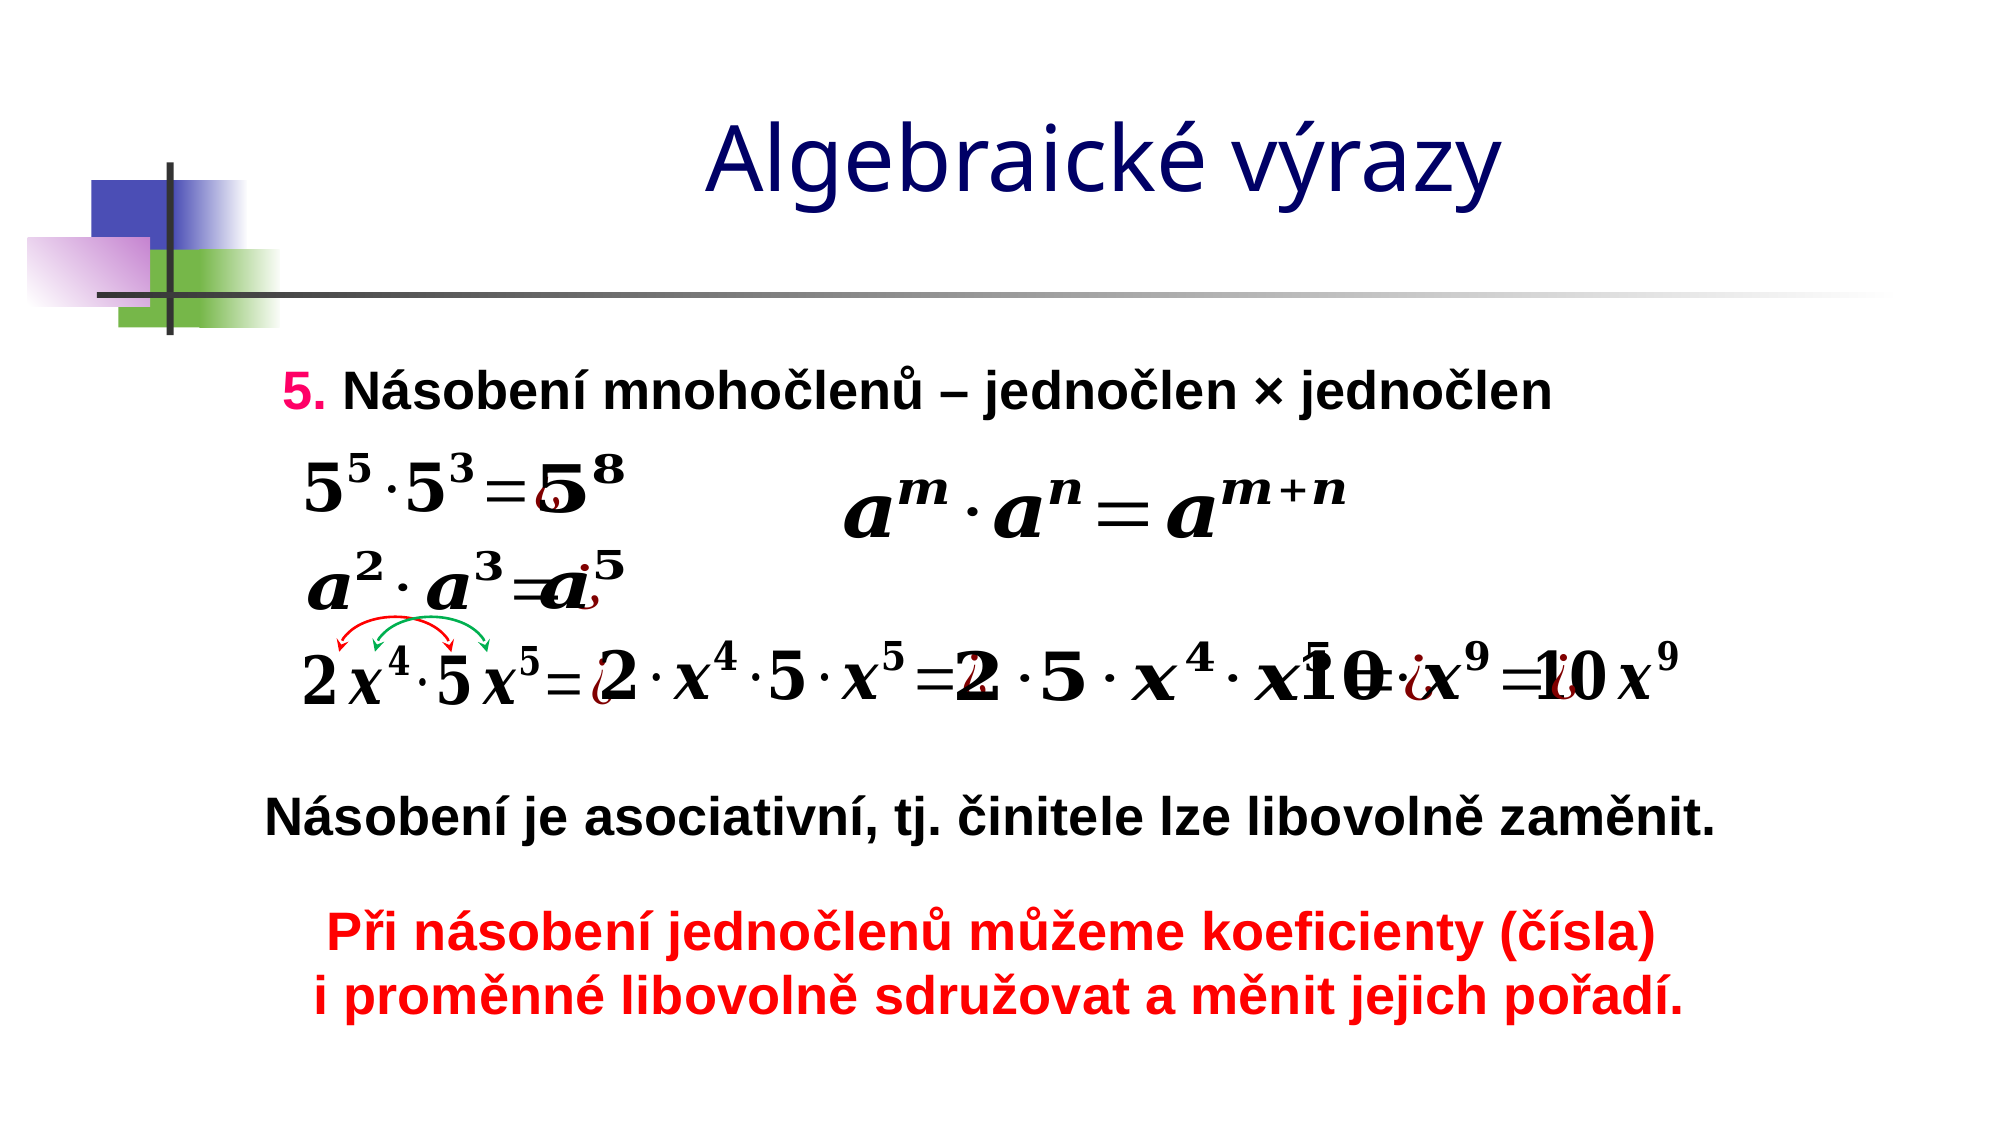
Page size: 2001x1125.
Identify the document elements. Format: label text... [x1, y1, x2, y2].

text_box Při násobení jednočlenů můžeme koeficienty (čísla) i proměnné libovolně sdružovat a měnit jejich pořadí. [249, 888, 1750, 1034]
text_box Násobení je asociativní, tj. činitele lze libovolně zaměnit. [249, 773, 1750, 854]
title Algebraické výrazy [251, 34, 1957, 276]
text_box [336, 616, 411, 653]
text_box [372, 616, 490, 653]
text_box 5. Násobení mnohočlenů – jednočlen × jednočlen [267, 348, 1750, 428]
